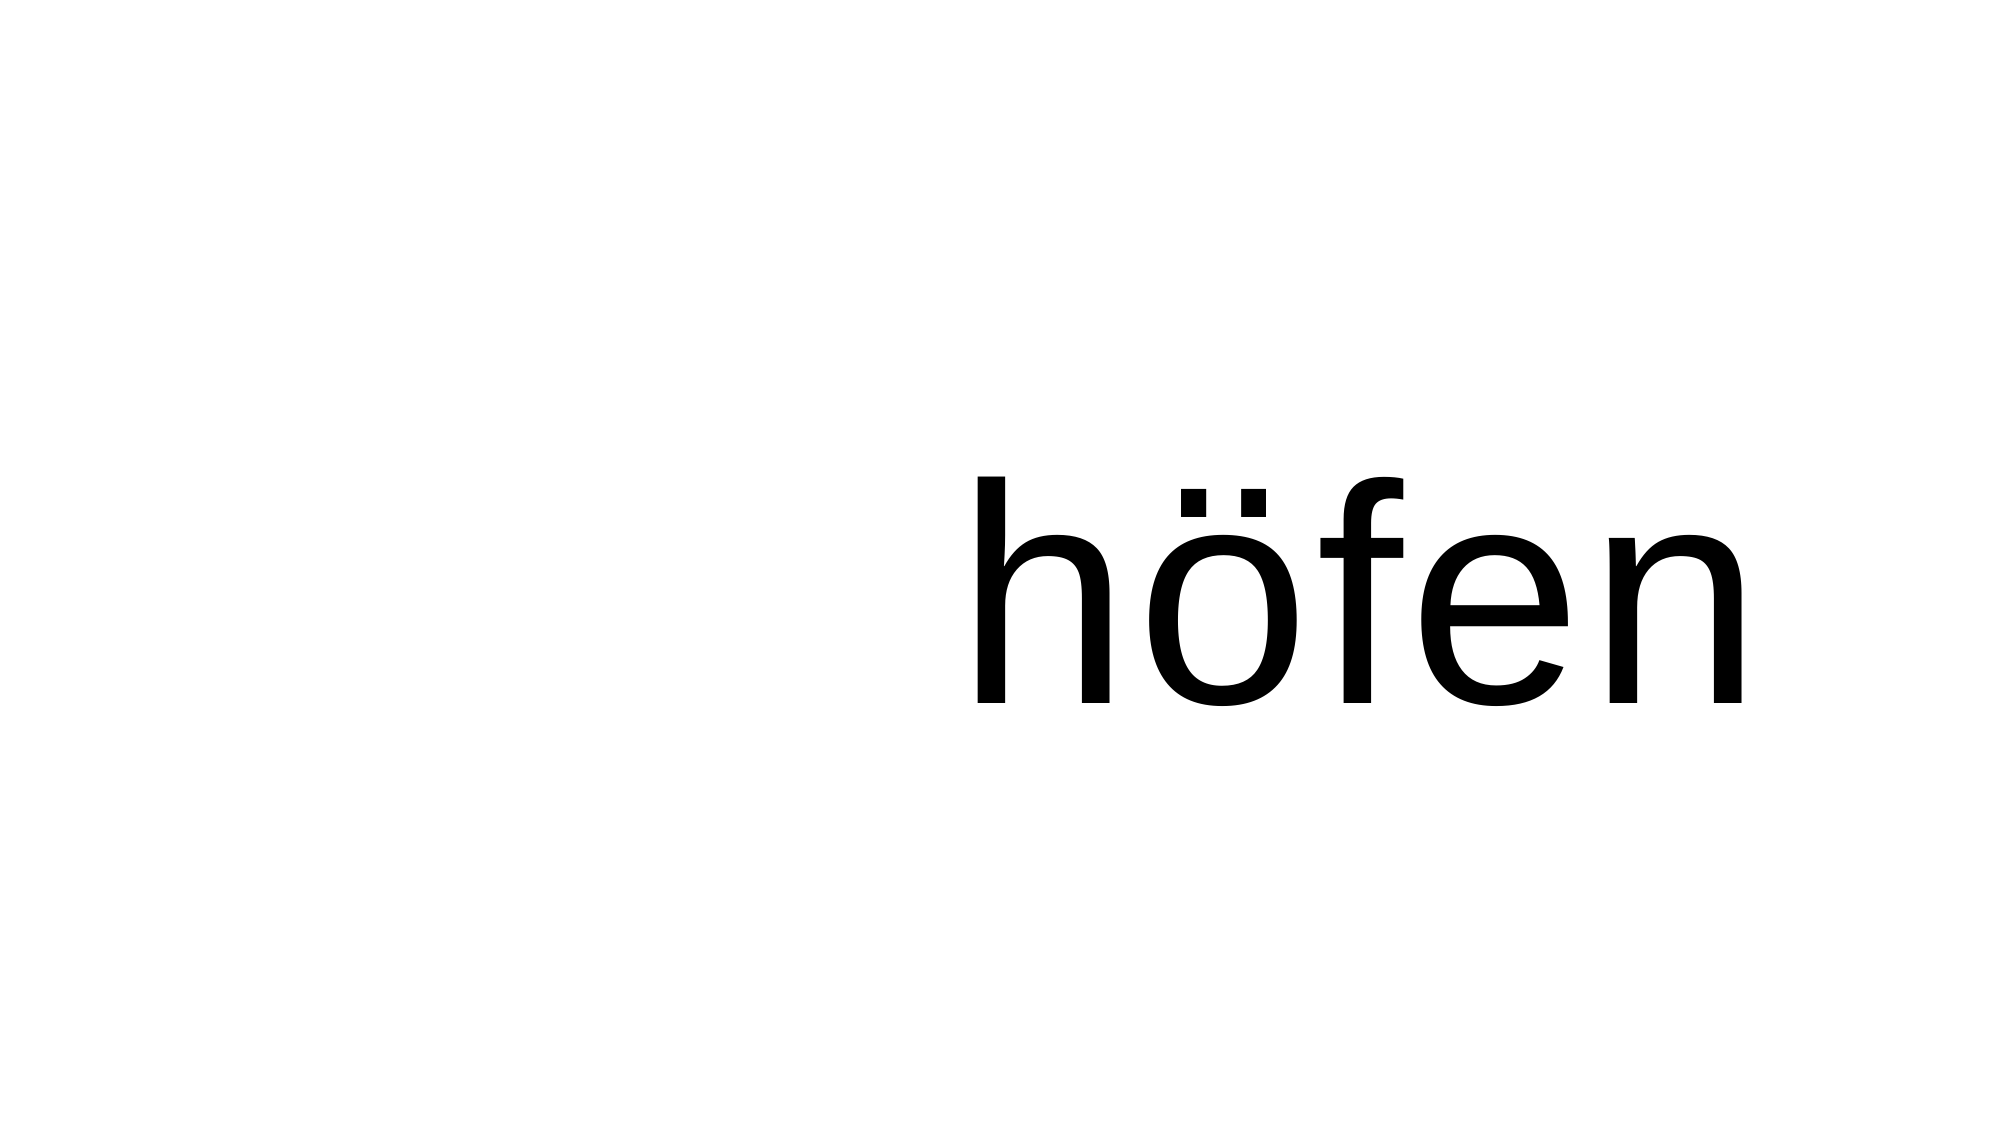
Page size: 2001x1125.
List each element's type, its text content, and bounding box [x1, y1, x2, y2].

title bahnhöfen [0, 174, 2000, 779]
